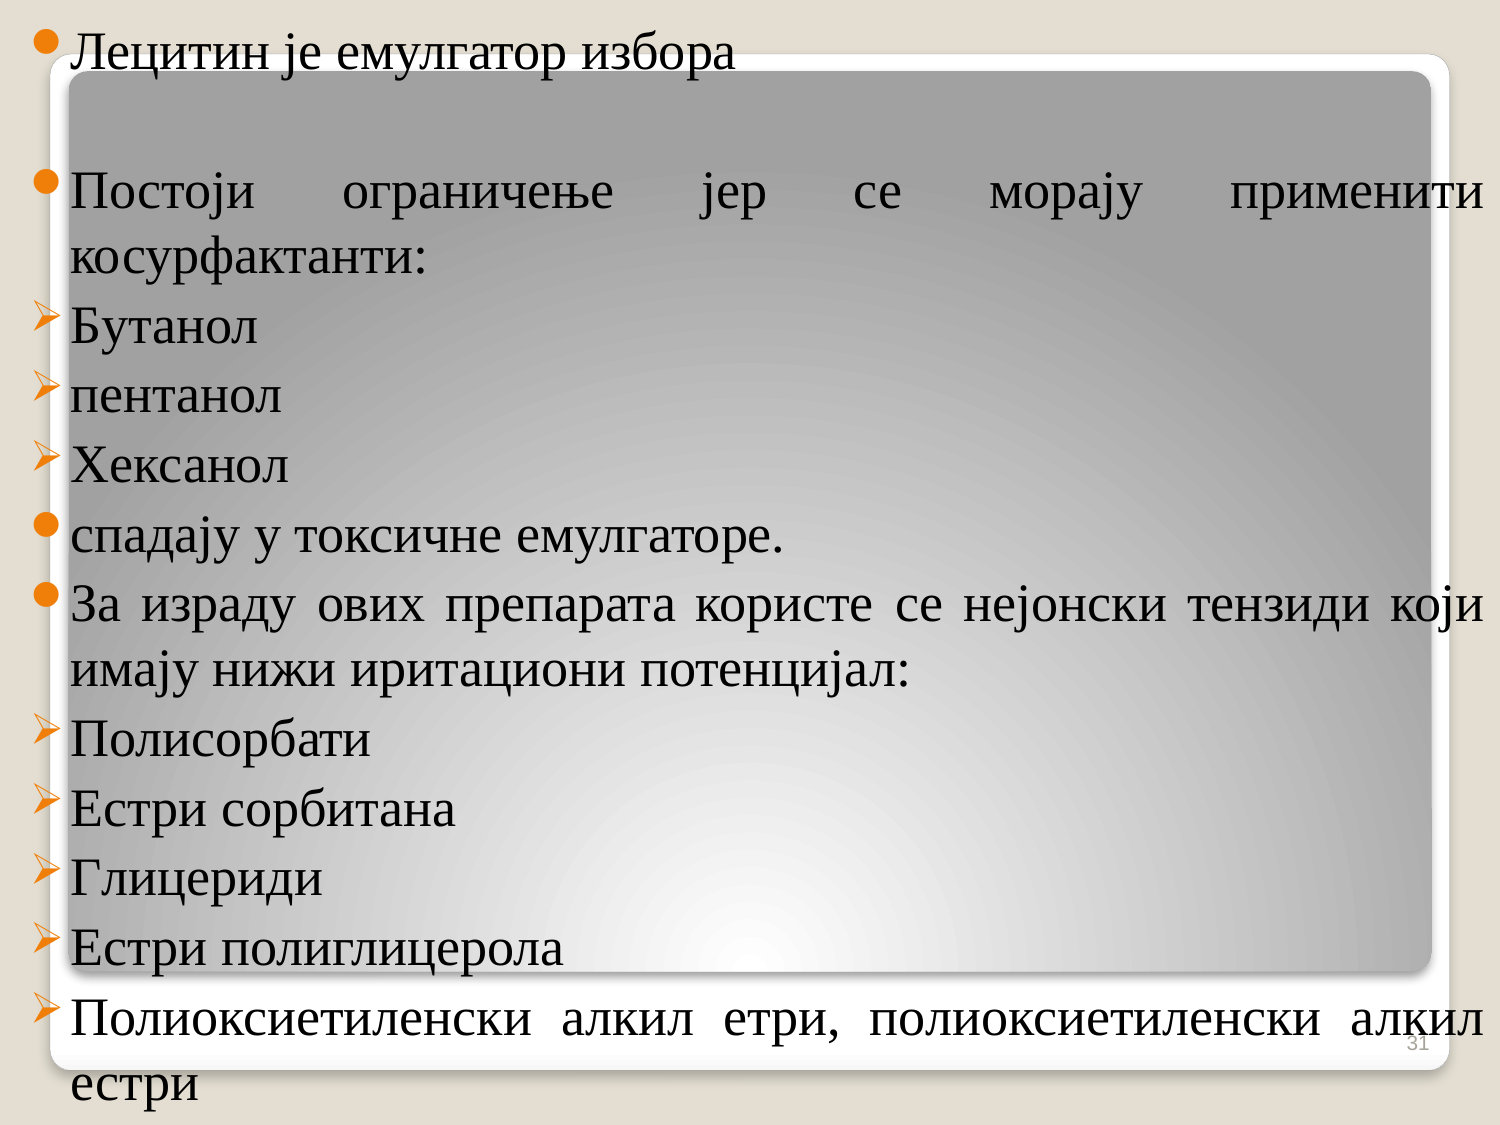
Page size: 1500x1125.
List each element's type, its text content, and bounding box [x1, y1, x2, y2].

slide_number 31 [1369, 1002, 1445, 1063]
list Лецитин је емулгатор избора Постоји ограничење јер се морају применити косурфактанти: Бутанол пентанол Хексанол спадају у токсичне емулгаторе. За израду ових препарата користе се нејонски тензиди који имају нижи иритациони потенцијал: Полисорбати Естри сорбитана Глицериди Естри полиглицерола Полиоксиетиленски алкил етри, полиоксиетиленски алкил естри [0, 0, 1500, 1125]
